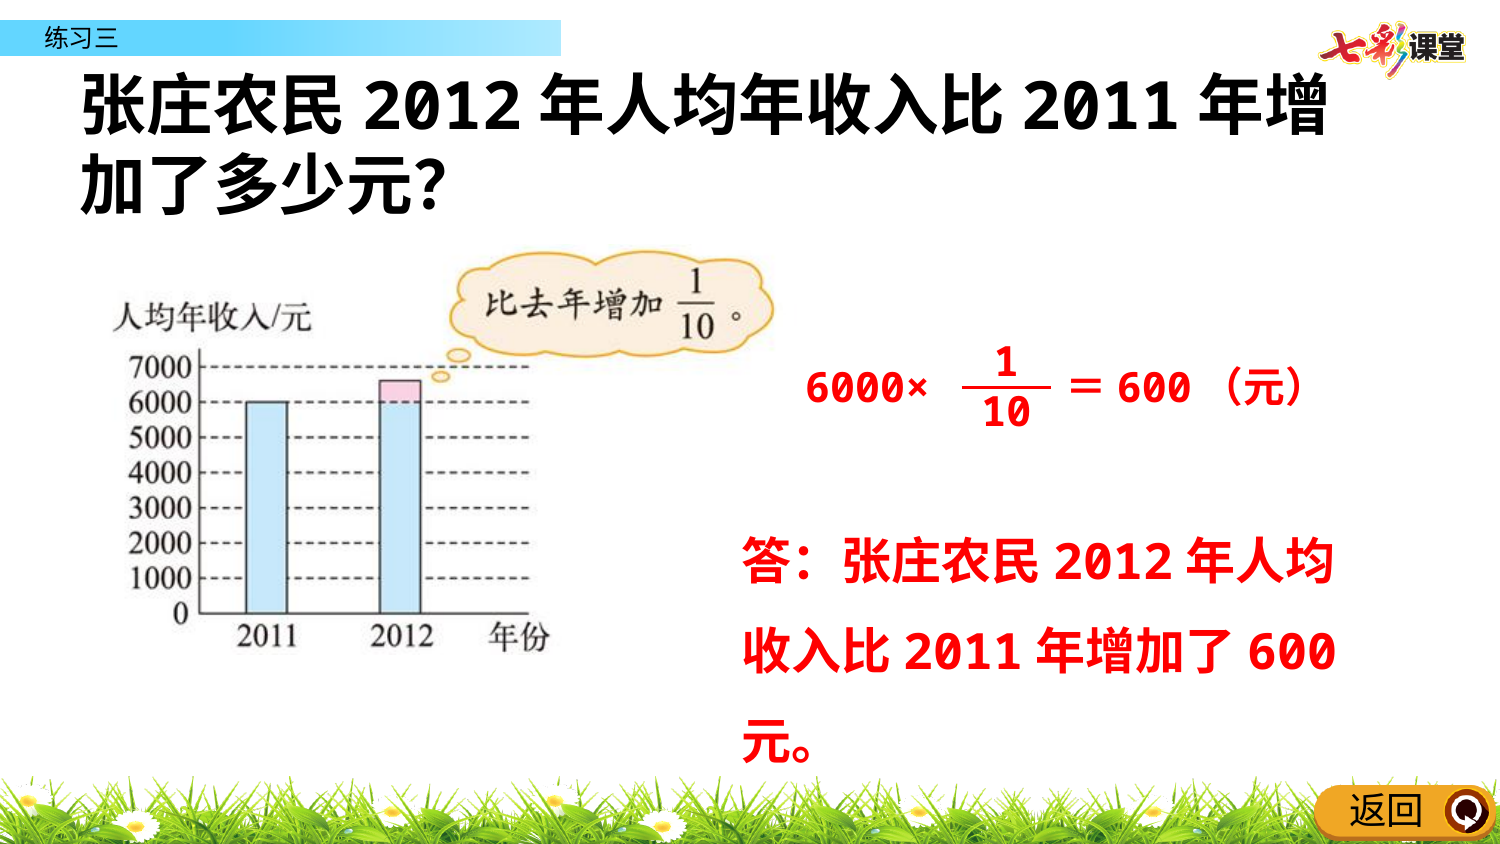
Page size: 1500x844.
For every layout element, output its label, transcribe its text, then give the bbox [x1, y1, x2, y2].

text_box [819, 327, 1314, 444]
text_box 张庄农民2012年人均年收入比2011年增加了多少元？ [64, 55, 1411, 231]
text_box 答：张庄农民2012年人均收入比2011年增加了600元。 [726, 492, 1376, 778]
picture [1316, 20, 1468, 80]
picture [88, 244, 805, 655]
picture [0, 776, 1500, 844]
